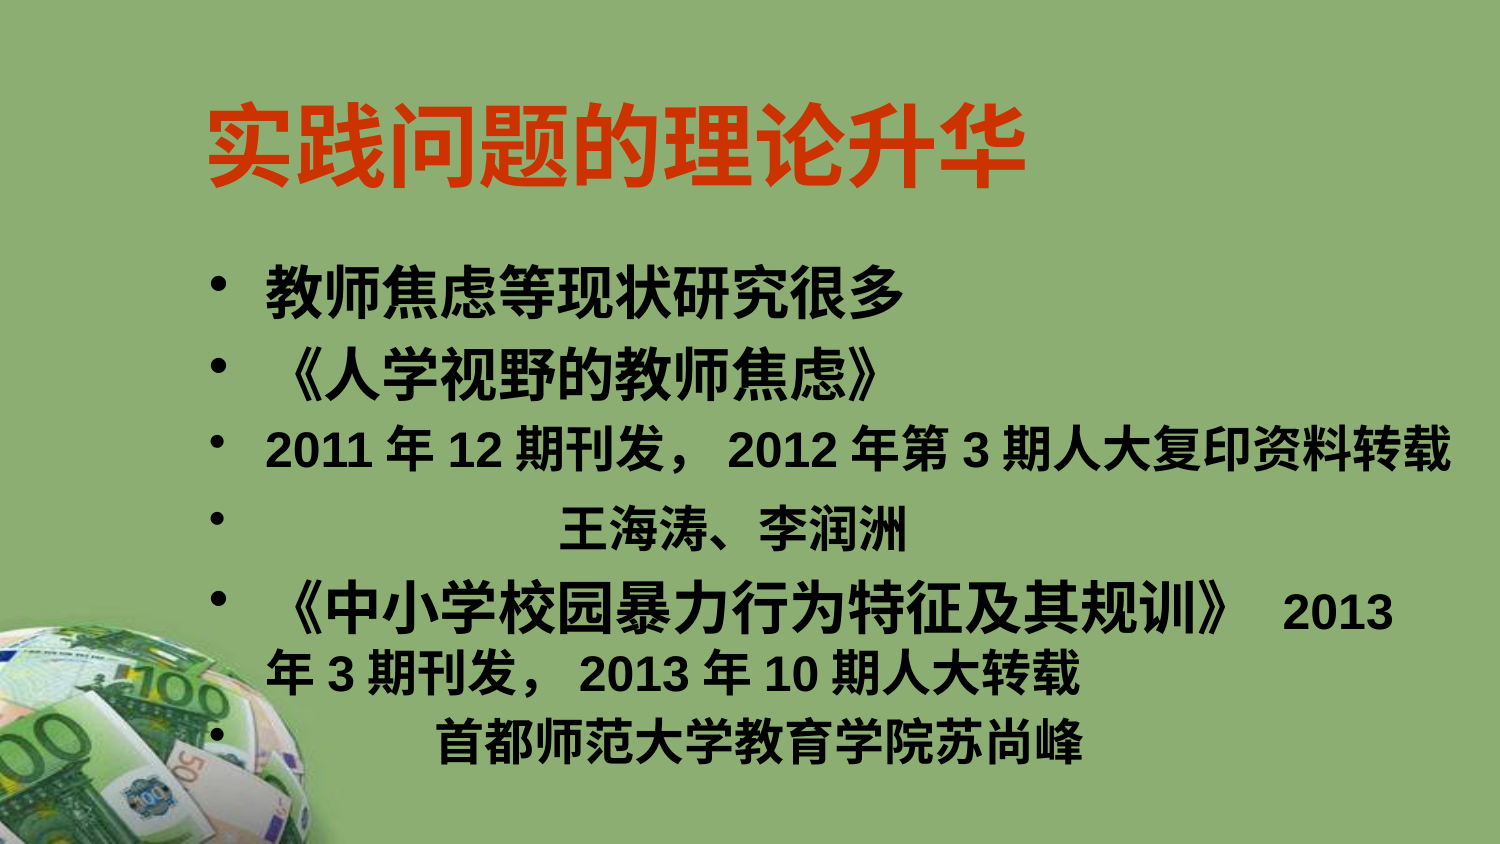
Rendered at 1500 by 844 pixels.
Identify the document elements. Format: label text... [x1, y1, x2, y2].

picture [0, 0, 1500, 844]
list 教师焦虑等现状研究很多 《人学视野的教师焦虑》 2011年12期刊发，2012年第3期人大复印资料转载 王海涛、李润洲 《中小学校园暴力行为特征及其规训》 2013年3期刊发，2013年10期人大转载 首都师范大学教育学院苏尚峰 [193, 248, 1470, 755]
title 实践问题的理论升华 [188, 26, 1468, 207]
